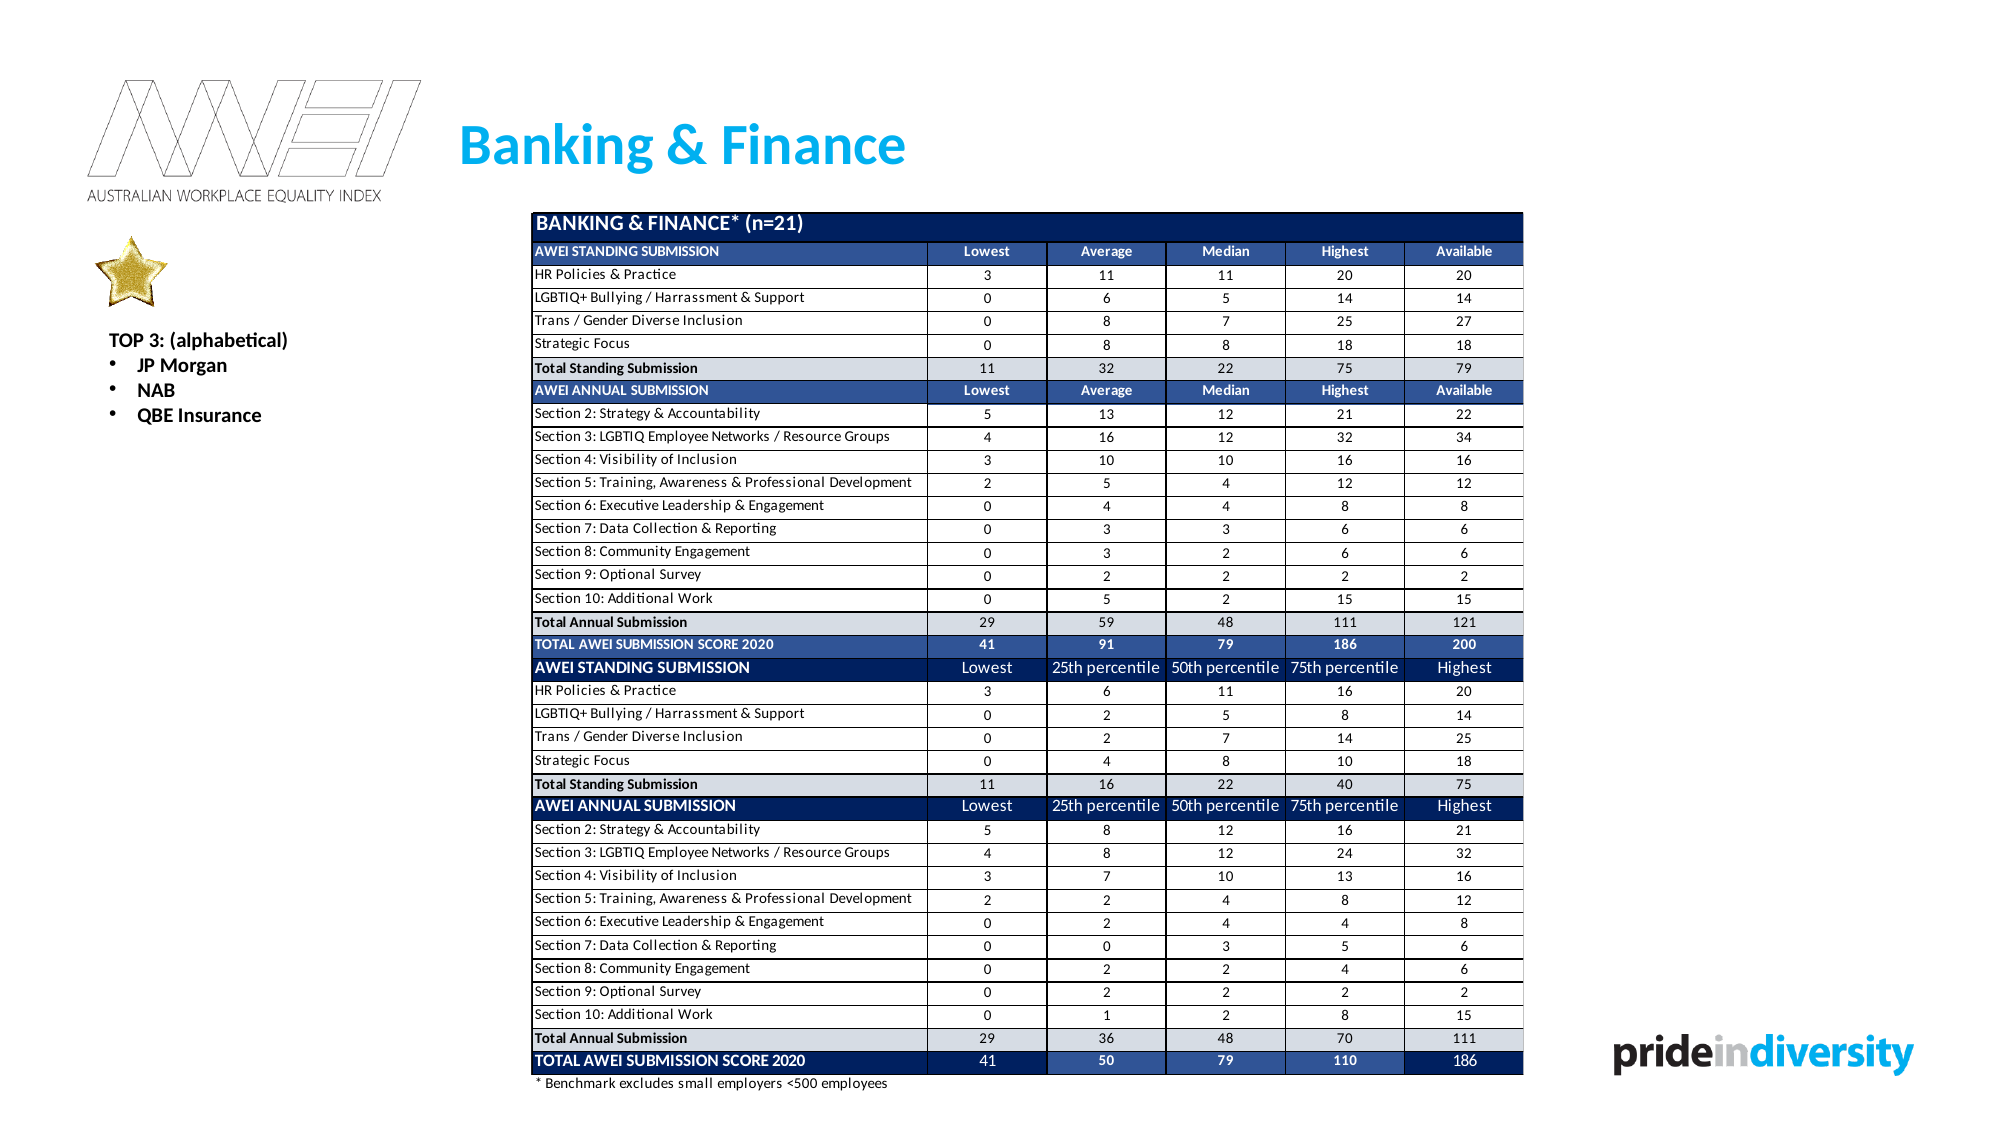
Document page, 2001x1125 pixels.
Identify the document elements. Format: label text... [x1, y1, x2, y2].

title Banking & Finance [444, 47, 1914, 235]
picture [531, 212, 1525, 1099]
picture [1614, 1034, 1914, 1076]
picture [1900, 1049, 1914, 1076]
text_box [94, 235, 445, 436]
picture [1758, 1050, 1765, 1061]
picture [86, 78, 422, 204]
